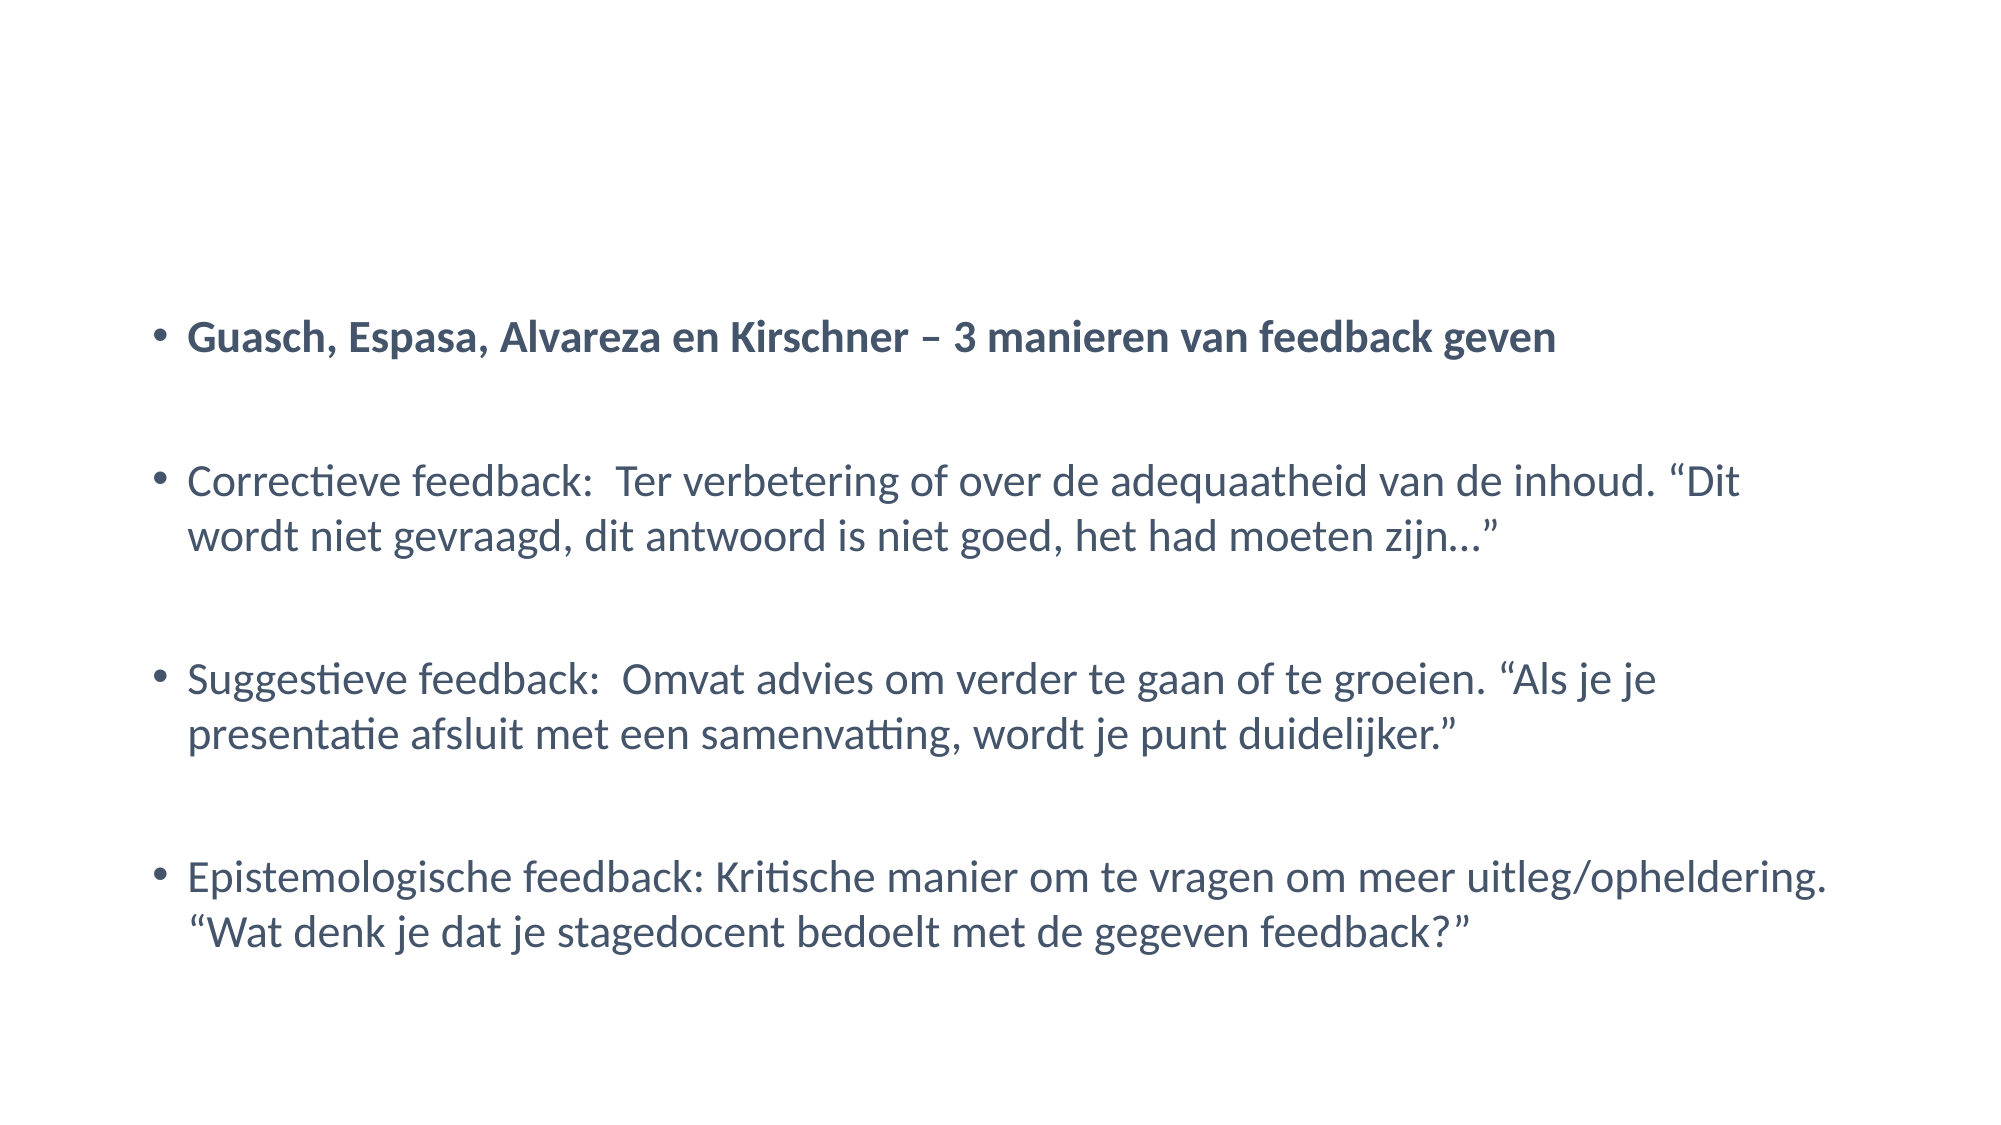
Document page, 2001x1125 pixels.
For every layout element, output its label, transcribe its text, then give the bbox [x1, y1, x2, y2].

list Guasch, Espasa, Alvareza en Kirschner – 3 manieren van feedback geven Correctieve feedback: Ter verbetering of over de adequaatheid van de inhoud. “Dit wordt niet gevraagd, dit antwoord is niet goed, het had moeten zijn…” Suggestieve feedback: Omvat advies om verder te gaan of te groeien. “Als je je presentatie afsluit met een samenvatting, wordt je punt duidelijker.” Epistemologische feedback: Kritische manier om te vragen om meer uitleg/opheldering. “Wat denk je dat je stagedocent bedoelt met de gegeven feedback?” [137, 299, 1863, 1014]
